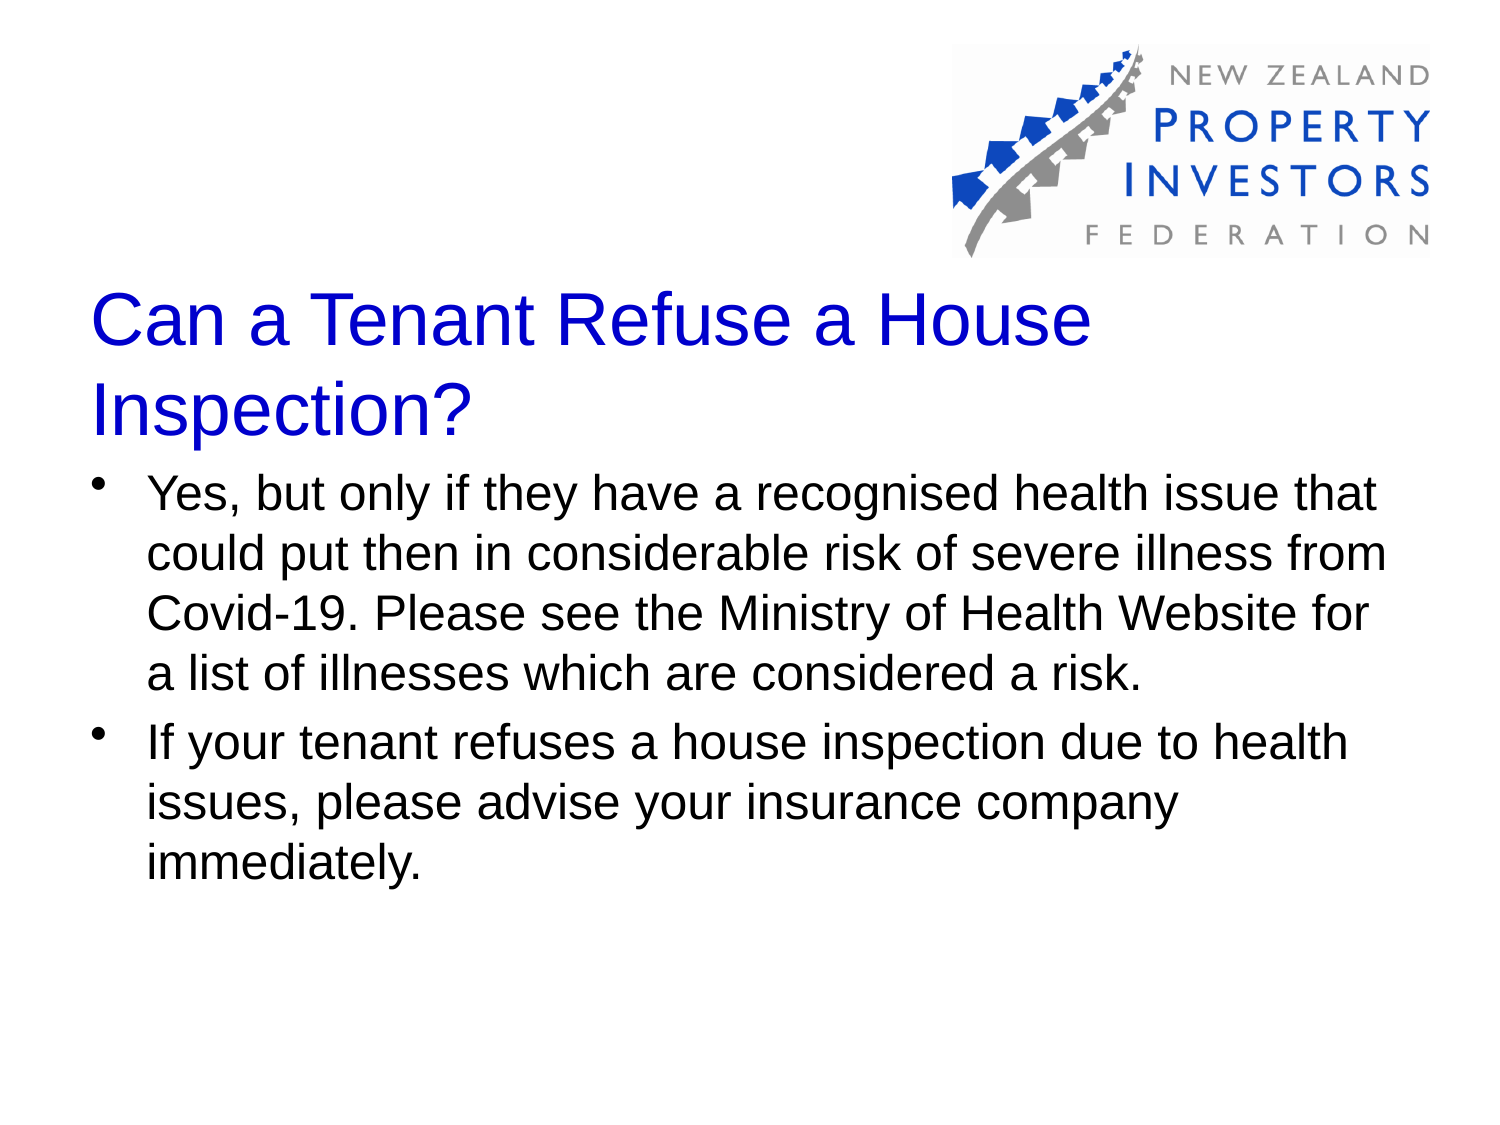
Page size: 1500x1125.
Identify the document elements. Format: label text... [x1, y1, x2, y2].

picture [951, 44, 1431, 258]
list Can a Tenant Refuse a House Inspection? Yes, but only if they have a recognised health issue that could put then in considerable risk of severe illness from Covid-19. Please see the Ministry of Health Website for a list of illnesses which are considered a risk. If your tenant refuses a house inspection due to health issues, please advise your insurance company immediately. [74, 262, 1426, 1006]
